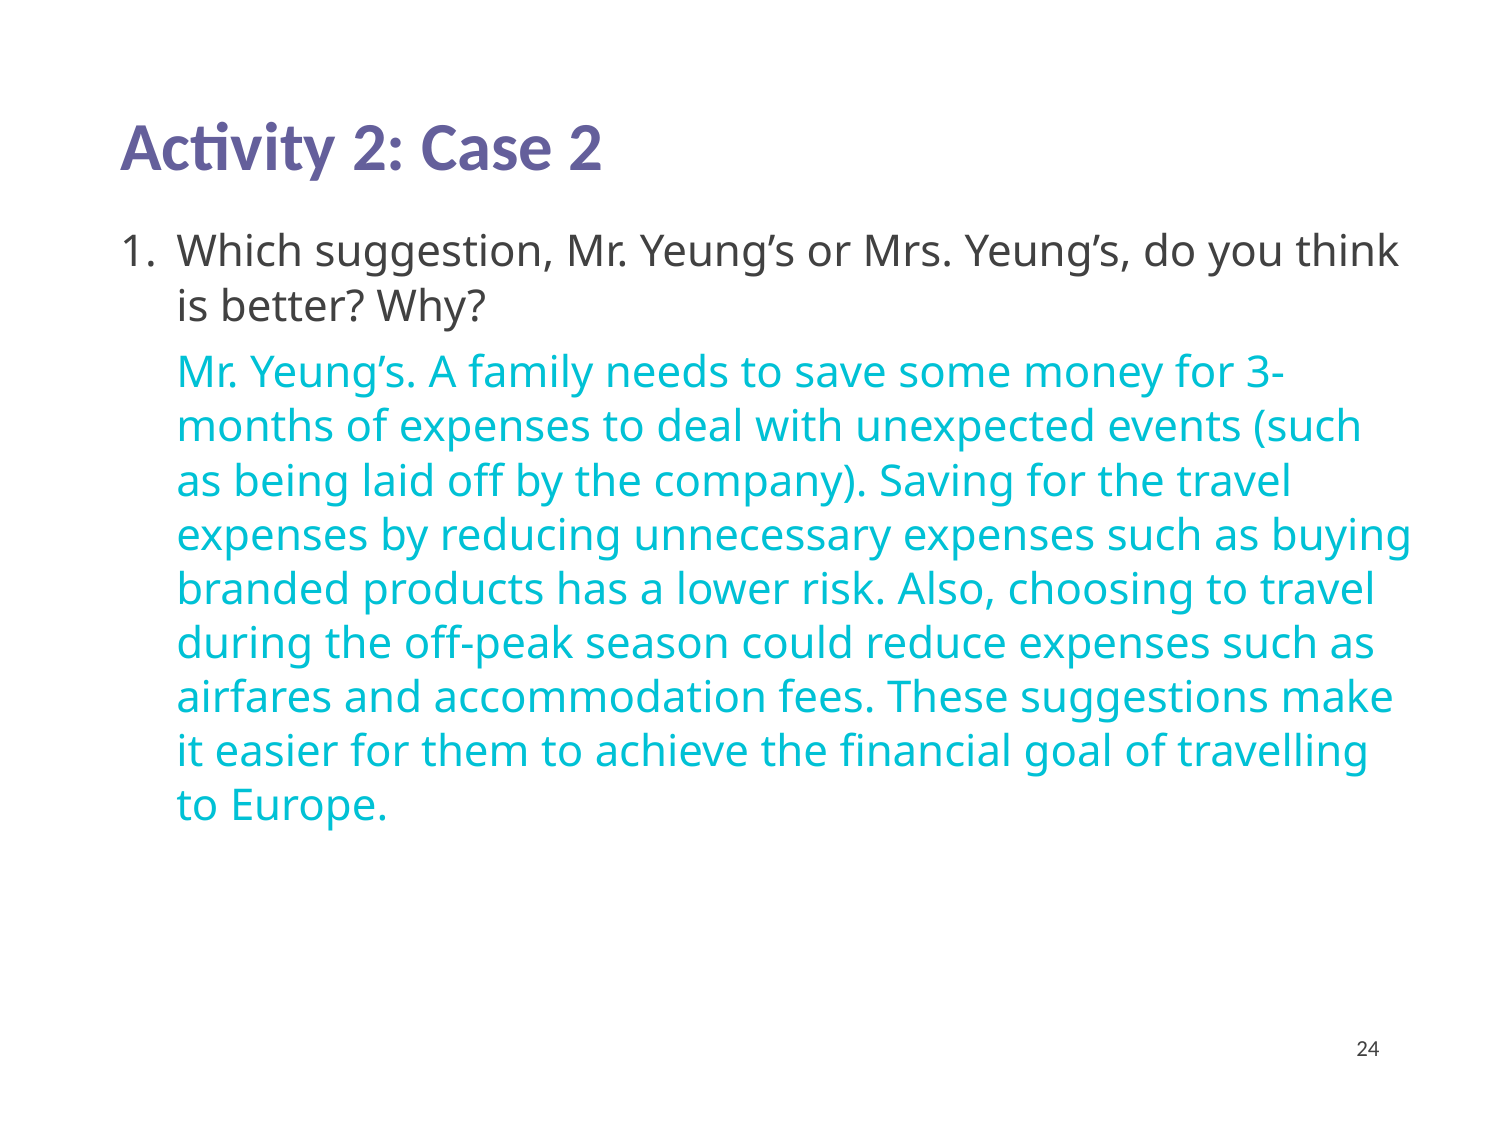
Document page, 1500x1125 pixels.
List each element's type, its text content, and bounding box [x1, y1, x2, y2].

list Which suggestion, Mr. Yeung’s or Mrs. Yeung’s, do you think is better? Why? Mr. Yeung’s. A family needs to save some money for 3-months of expenses to deal with unexpected events (such as being laid off by the company). Saving for the travel expenses by reducing unnecessary expenses such as buying branded products has a lower risk. Also, choosing to travel during the off-peak season could reduce expenses such as airfares and accommodation fees. These suggestions make it easier for them to achieve the financial goal of travelling to Europe. [119, 220, 1418, 922]
list Activity 2: Case 2 [119, 113, 1382, 218]
slide_number 24 [1353, 1035, 1381, 1062]
